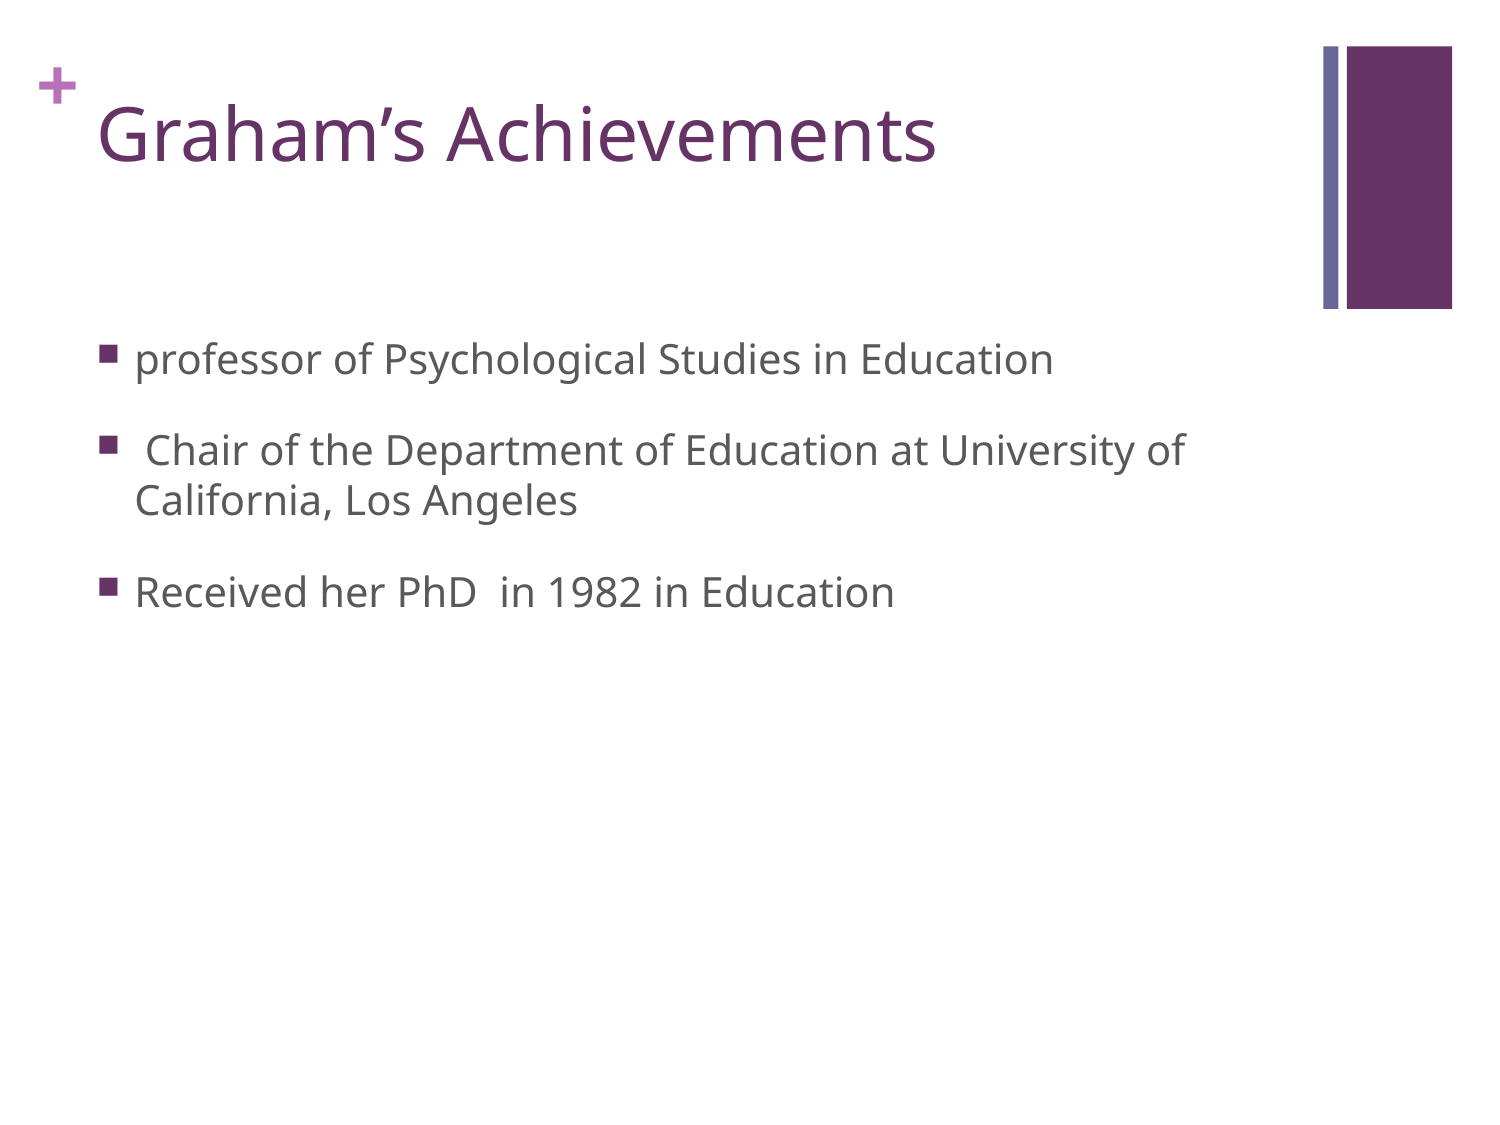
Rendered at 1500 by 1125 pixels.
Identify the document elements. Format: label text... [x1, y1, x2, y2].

list professor of Psychological Studies in Education Chair of the Department of Education at University of California, Los Angeles Received her PhD in 1982 in Education [81, 324, 1322, 1005]
title Graham’s Achievements [81, 79, 1322, 263]
